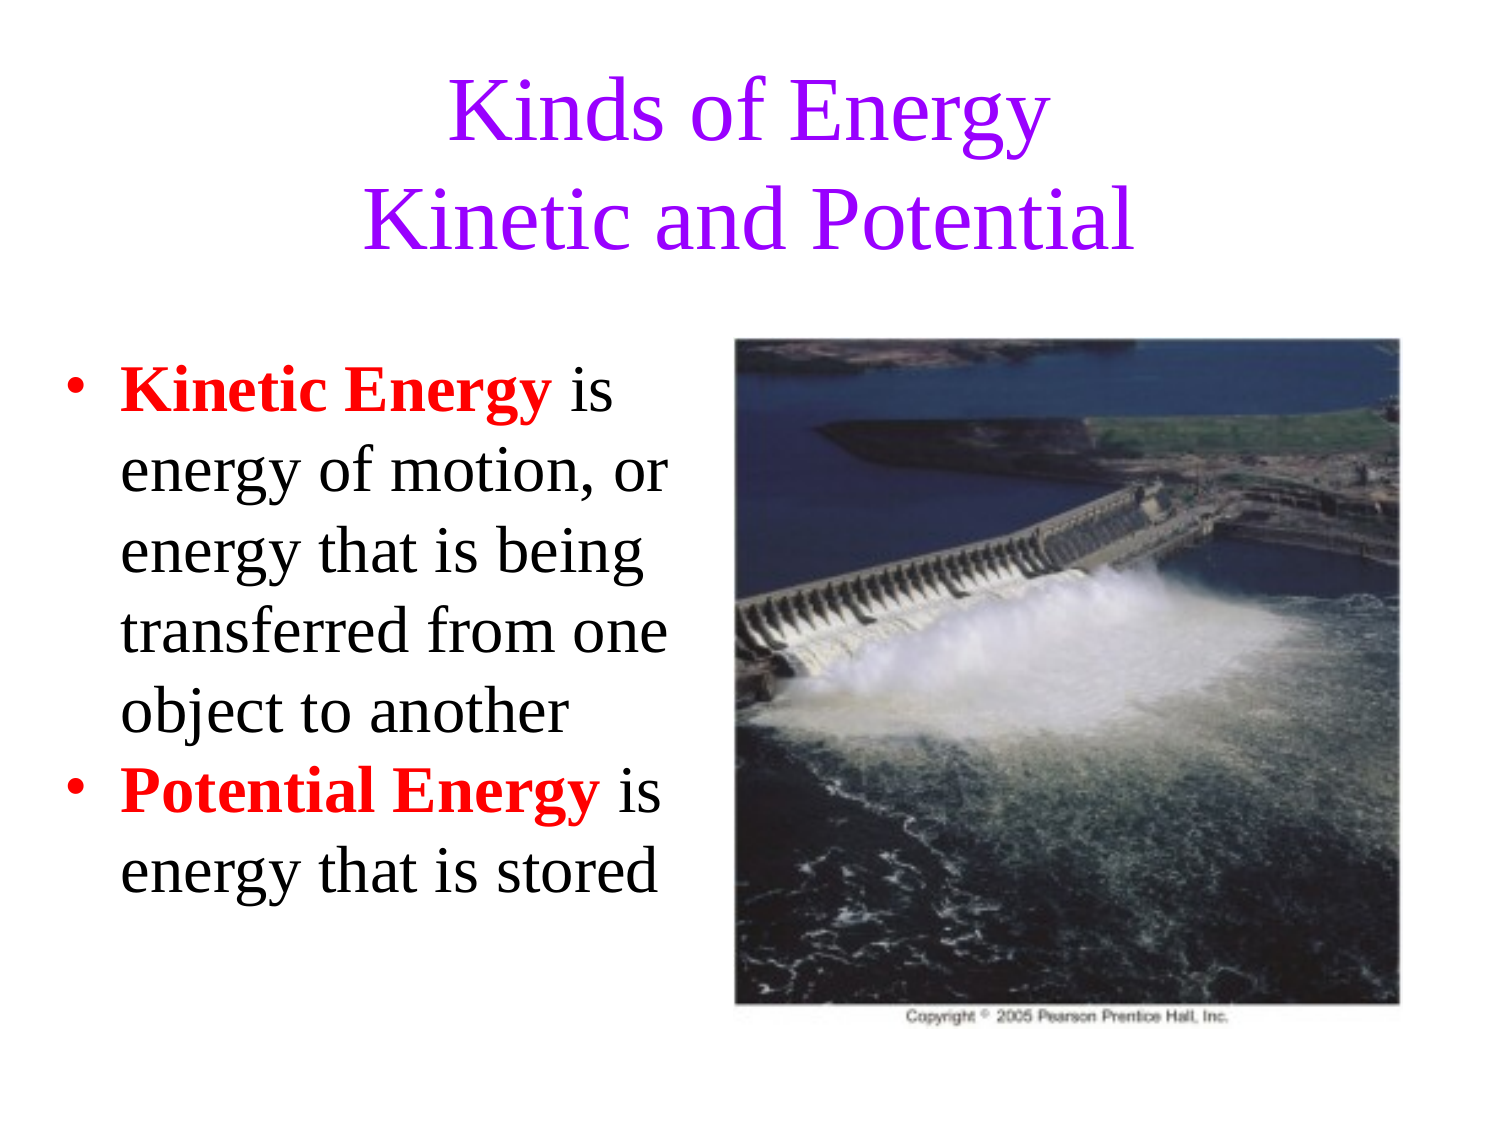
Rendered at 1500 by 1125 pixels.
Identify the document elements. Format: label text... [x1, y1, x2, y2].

text_box Kinds of Energy Kinetic and Potential [112, 64, 1388, 252]
picture [733, 337, 1404, 1029]
text_box Kinetic Energy is energy of motion, or energy that is being transferred from one object to another Potential Energy is energy that is stored [49, 337, 731, 950]
